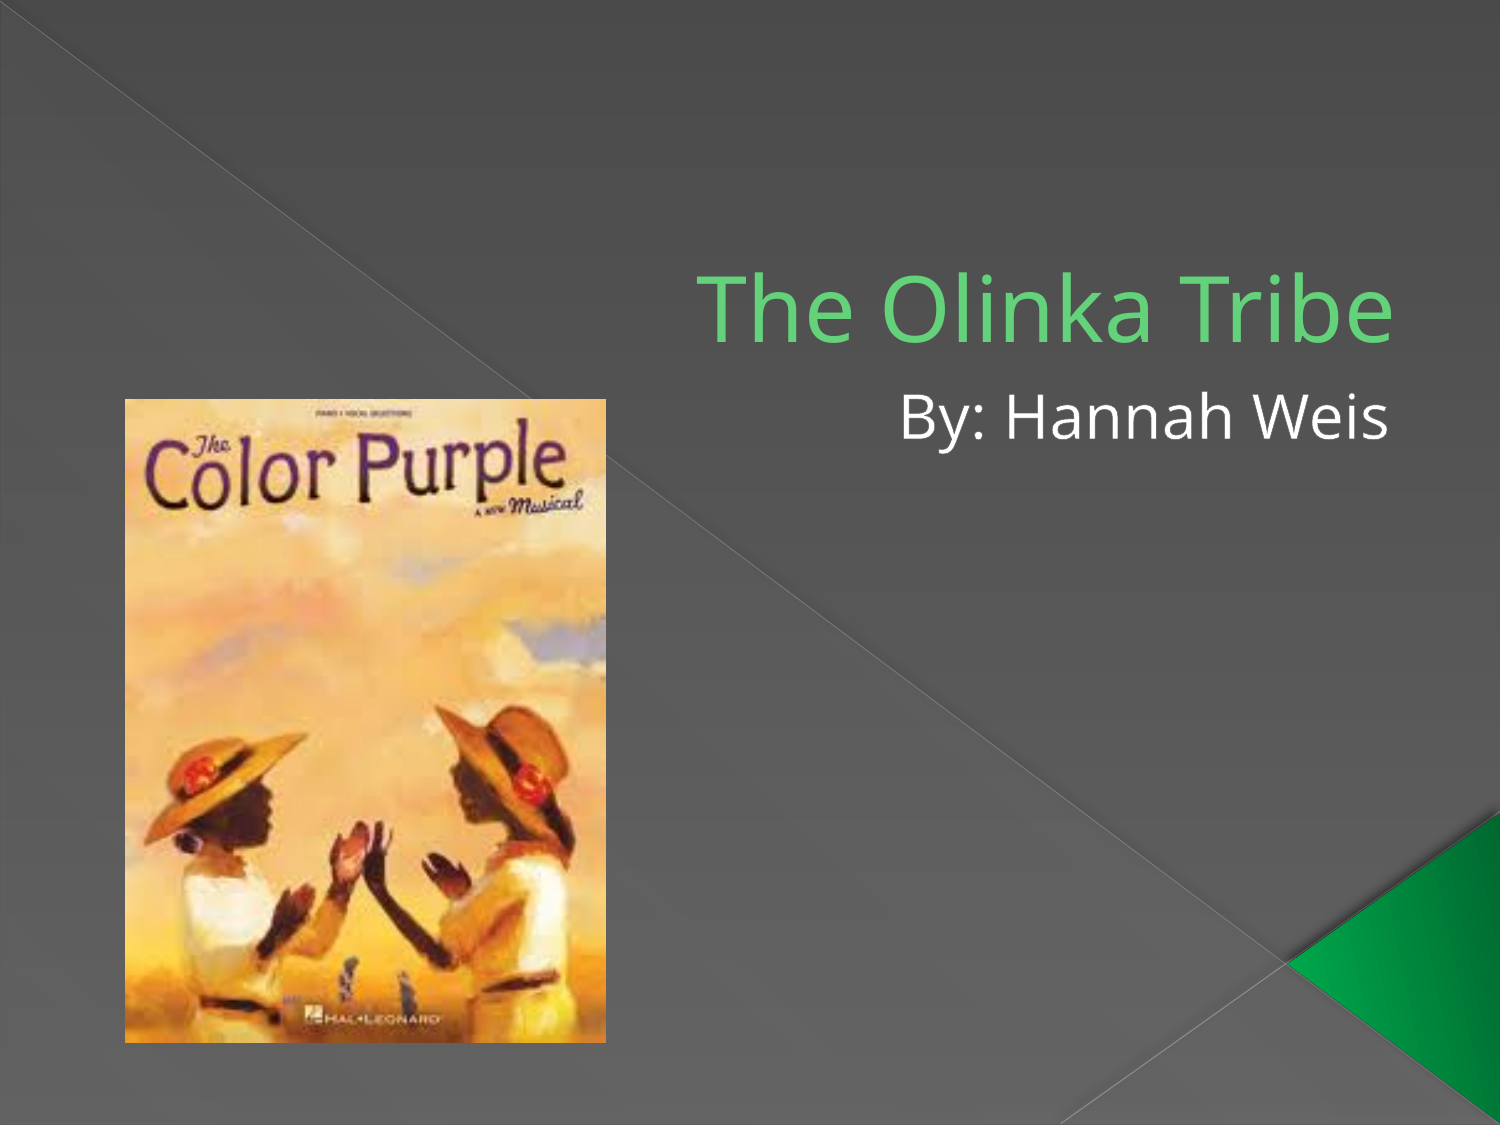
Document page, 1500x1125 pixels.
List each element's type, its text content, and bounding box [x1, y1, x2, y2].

subtitle By: Hannah Weis [88, 369, 1412, 657]
picture [124, 399, 607, 1043]
title The Olinka Tribe [88, 127, 1412, 369]
